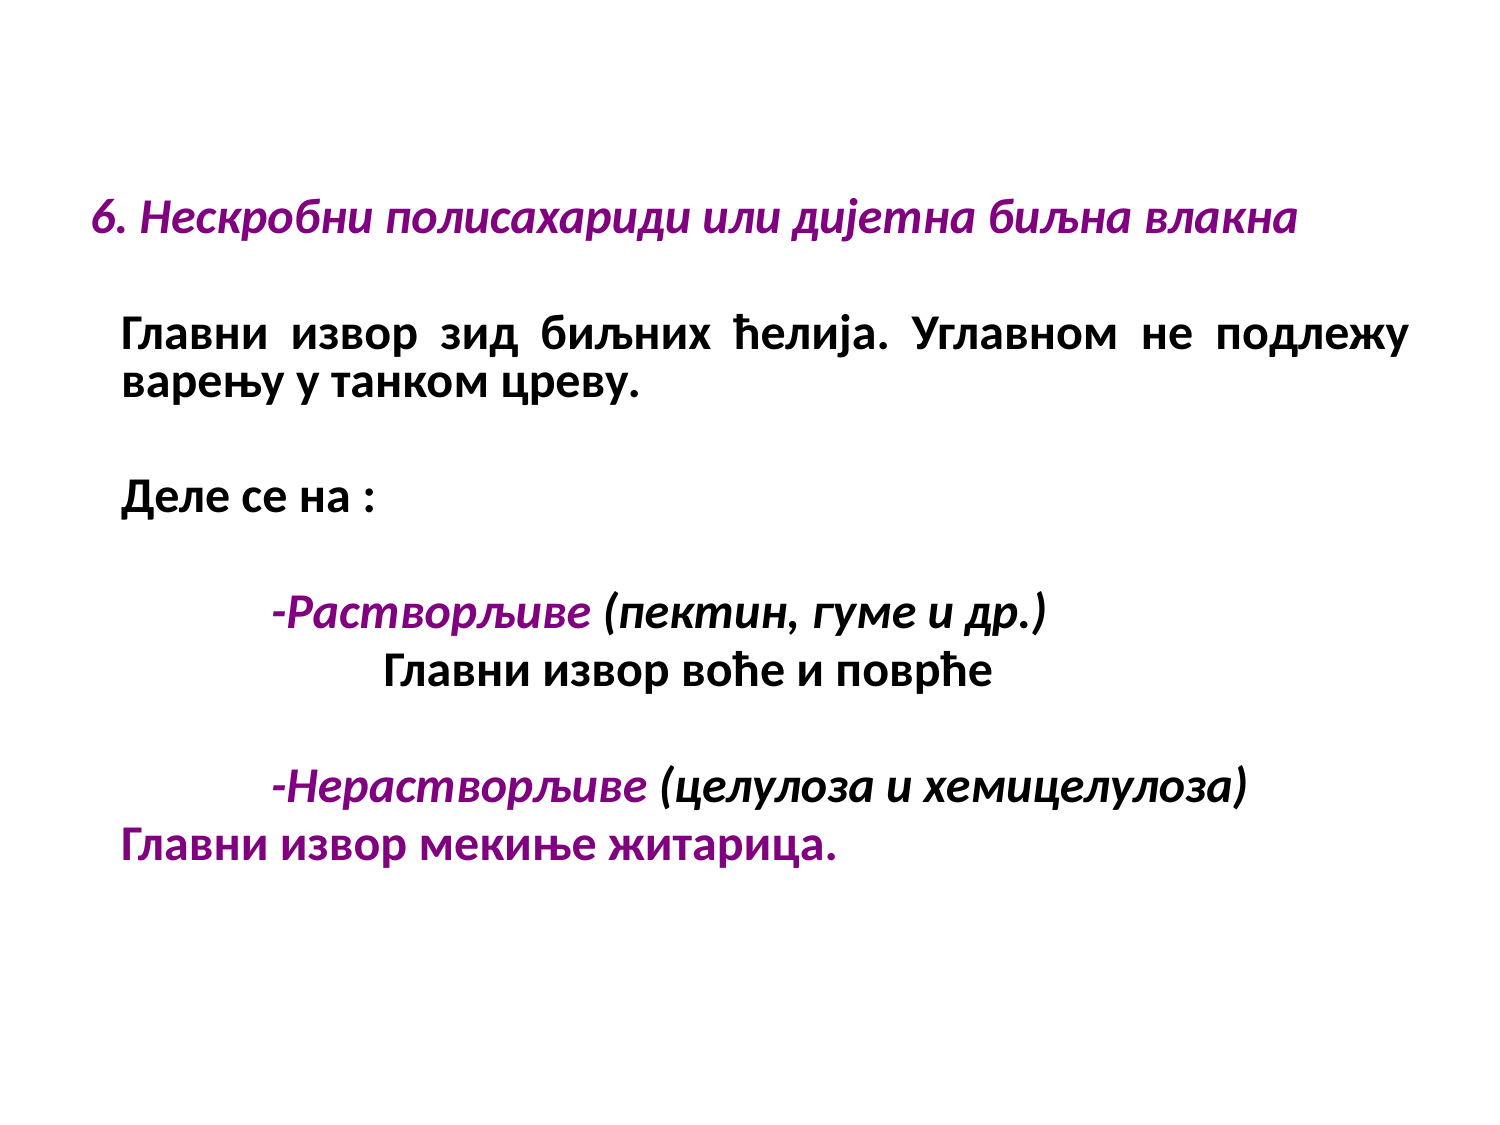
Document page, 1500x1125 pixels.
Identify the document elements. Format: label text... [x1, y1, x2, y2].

list 6. Нескробни полисахариди или дијетна биљна влакна Главни извор зид биљних ћелија. Углавном не подлежу варењу у танком цреву. Деле се на : -Растворљиве (пектин, гуме и др.) Главни извор воће и поврће -Нерастворљиве (целулоза и хемицелулоза) Главни извор мекиње житарица. [75, 187, 1425, 1118]
